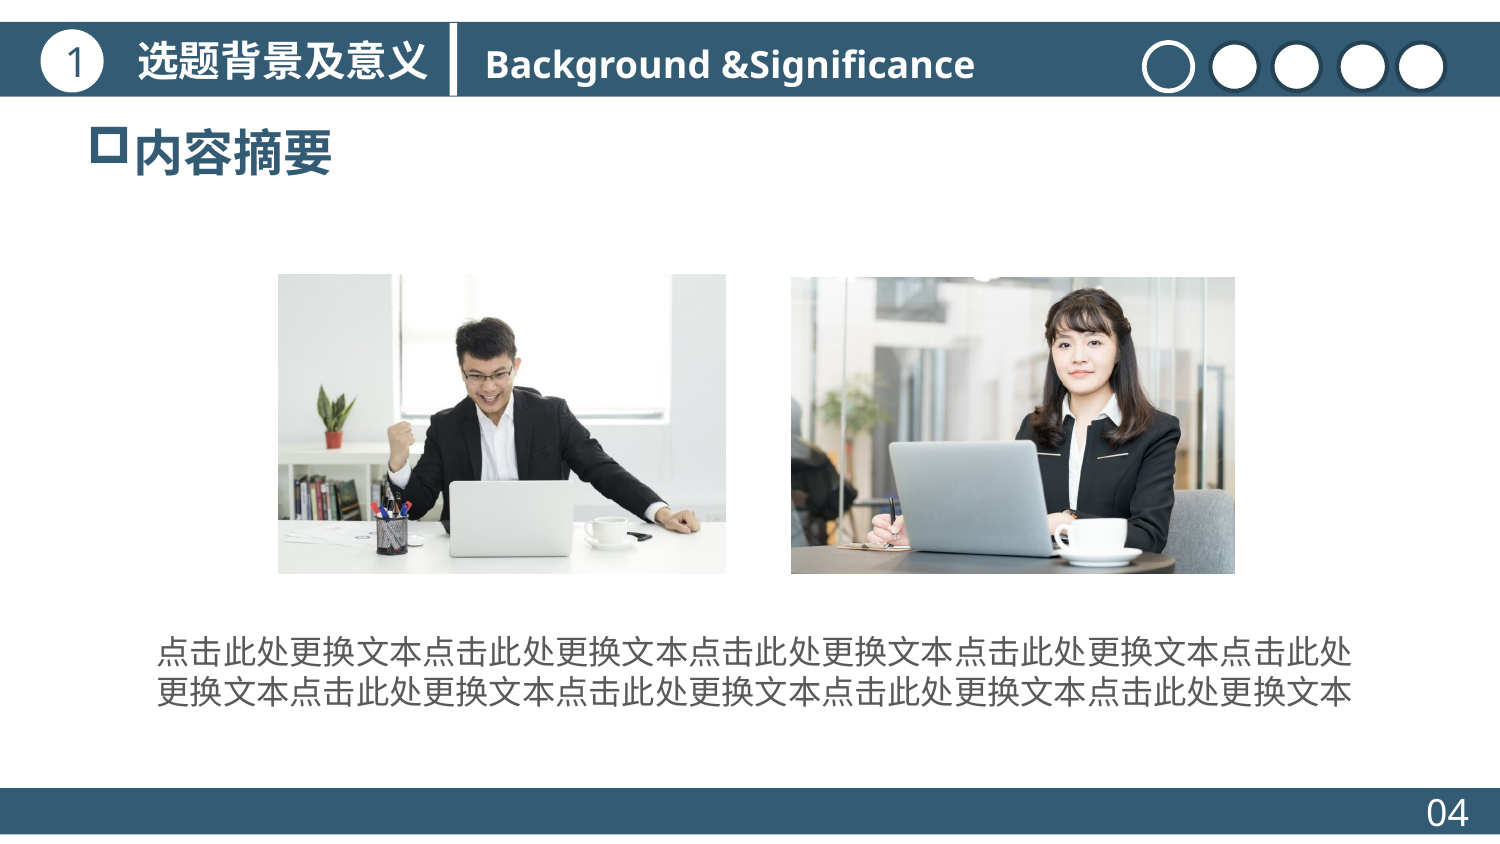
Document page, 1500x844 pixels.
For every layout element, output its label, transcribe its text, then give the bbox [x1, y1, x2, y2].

picture [277, 274, 727, 574]
picture [791, 277, 1236, 574]
text_box 内容摘要 [72, 114, 424, 190]
text_box 点击此处更换文本点击此处更换文本点击此处更换文本点击此处更换文本点击此处更换文本点击此处更换文本点击此处更换文本点击此处更换文本点击此处更换文本 [123, 624, 1387, 719]
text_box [0, 781, 1500, 843]
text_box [0, 21, 1500, 98]
